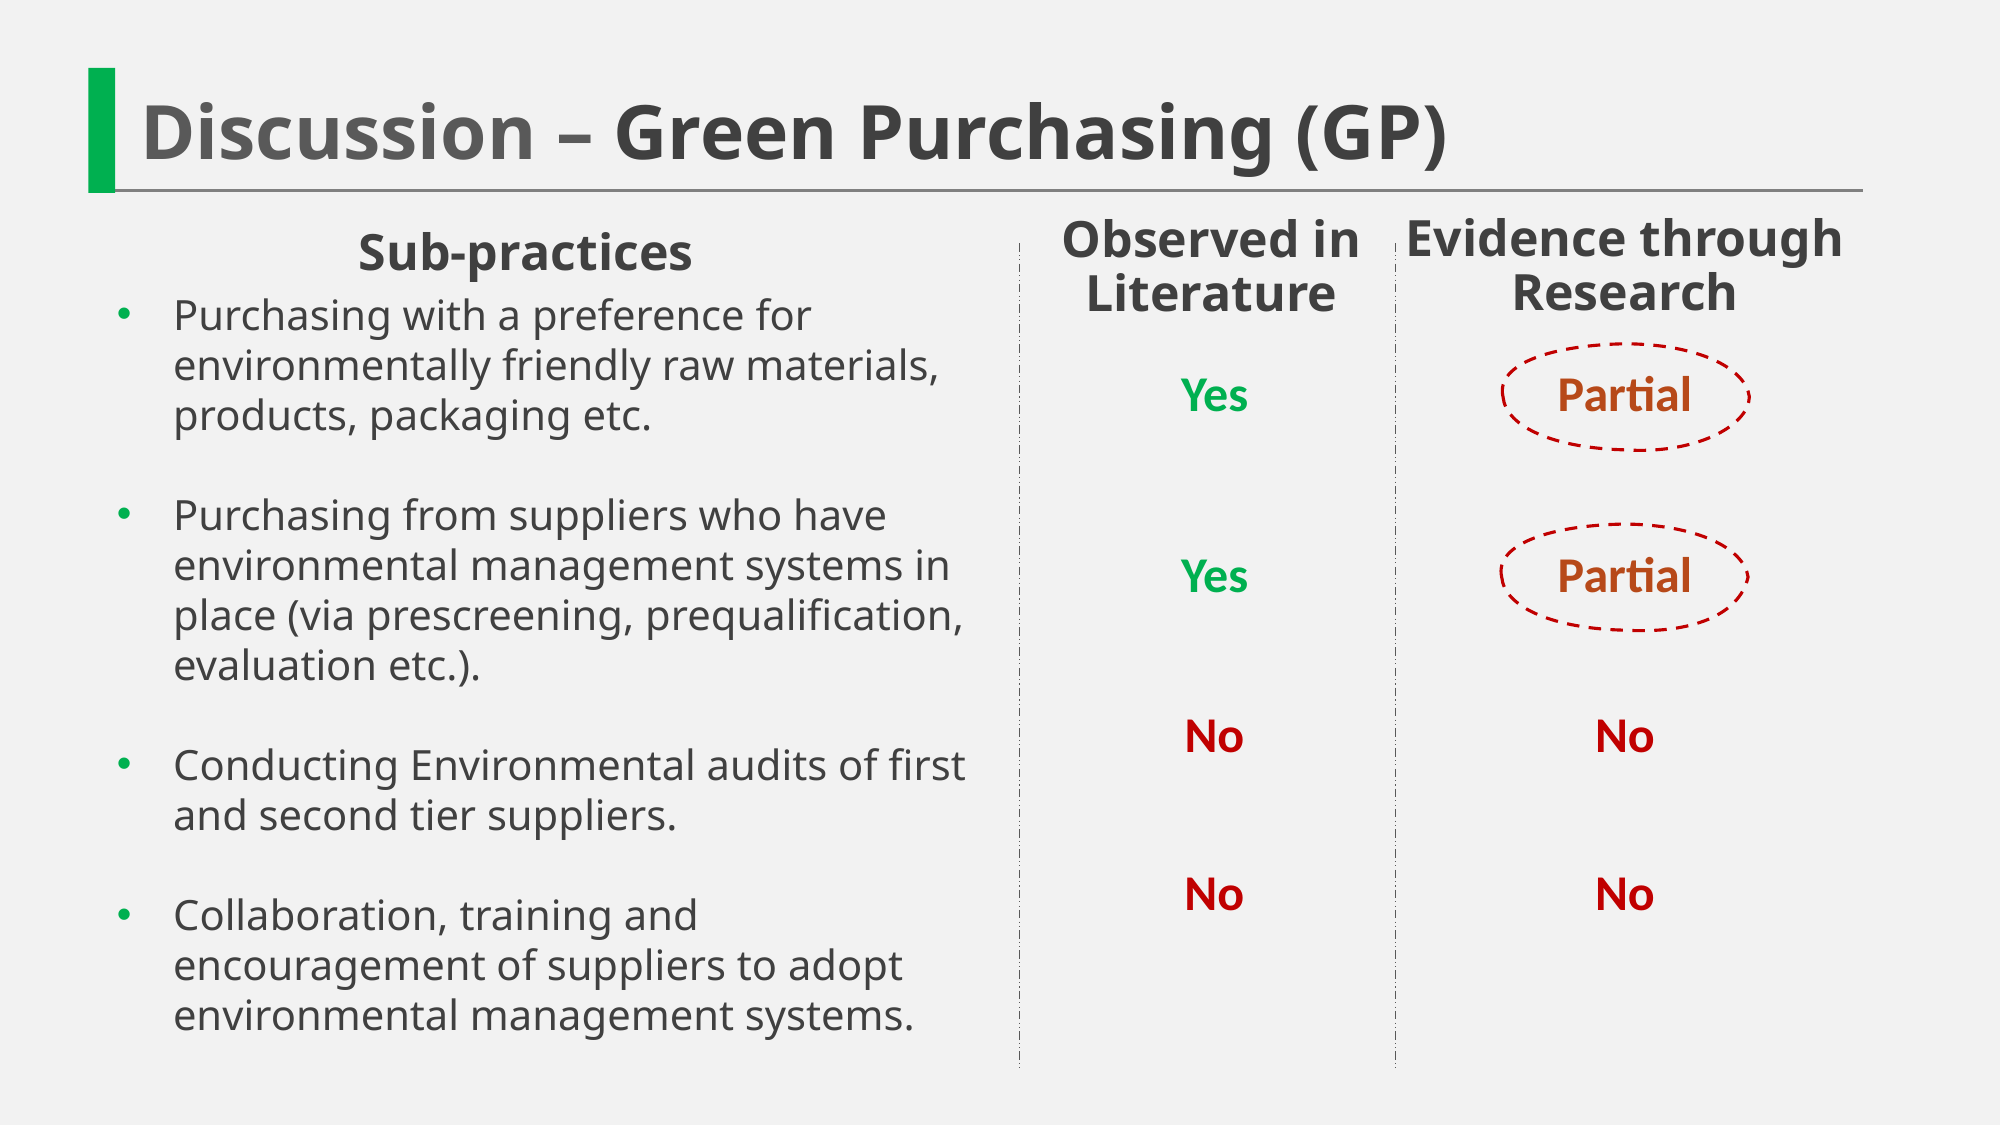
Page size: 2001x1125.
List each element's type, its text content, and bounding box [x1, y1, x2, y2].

text_box Partial [1501, 534, 1539, 561]
text_box [1501, 342, 1751, 452]
text_box Discussion – Green Purchasing (GP) [125, 72, 1822, 190]
text_box Purchasing with a preference for environmentally friendly raw materials, products, packaging etc. Purchasing from suppliers who have environmental management systems in place (via prescreening, prequalification, evaluation etc.). Conducting Environmental audits of first and second tier suppliers. Collaboration, training and encouragement of suppliers to adopt environmental management systems. [101, 279, 1019, 1048]
text_box Partial [1702, 534, 1749, 575]
text_box No [1157, 853, 1272, 929]
text_box No [1568, 853, 1682, 929]
text_box Yes [1157, 534, 1272, 610]
text_box Discussion – Green Purchasing (GP) [125, 191, 1822, 198]
text_box No [1568, 694, 1682, 770]
text_box Evidence through Research [1361, 232, 1889, 302]
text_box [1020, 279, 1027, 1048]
text_box Yes [1157, 354, 1272, 429]
text_box [1499, 523, 1750, 632]
text_box Observed in Literature [1039, 222, 1384, 315]
text_box [87, 67, 116, 194]
text_box Partial [1703, 354, 1749, 388]
text_box Partial [1501, 354, 1539, 388]
text_box Partial [1728, 405, 1749, 429]
text_box Partial [1501, 579, 1524, 610]
text_box Sub-practices [101, 216, 951, 279]
text_box No [1157, 694, 1272, 770]
text_box Partial [1501, 397, 1524, 429]
text_box Partial [1727, 582, 1749, 610]
